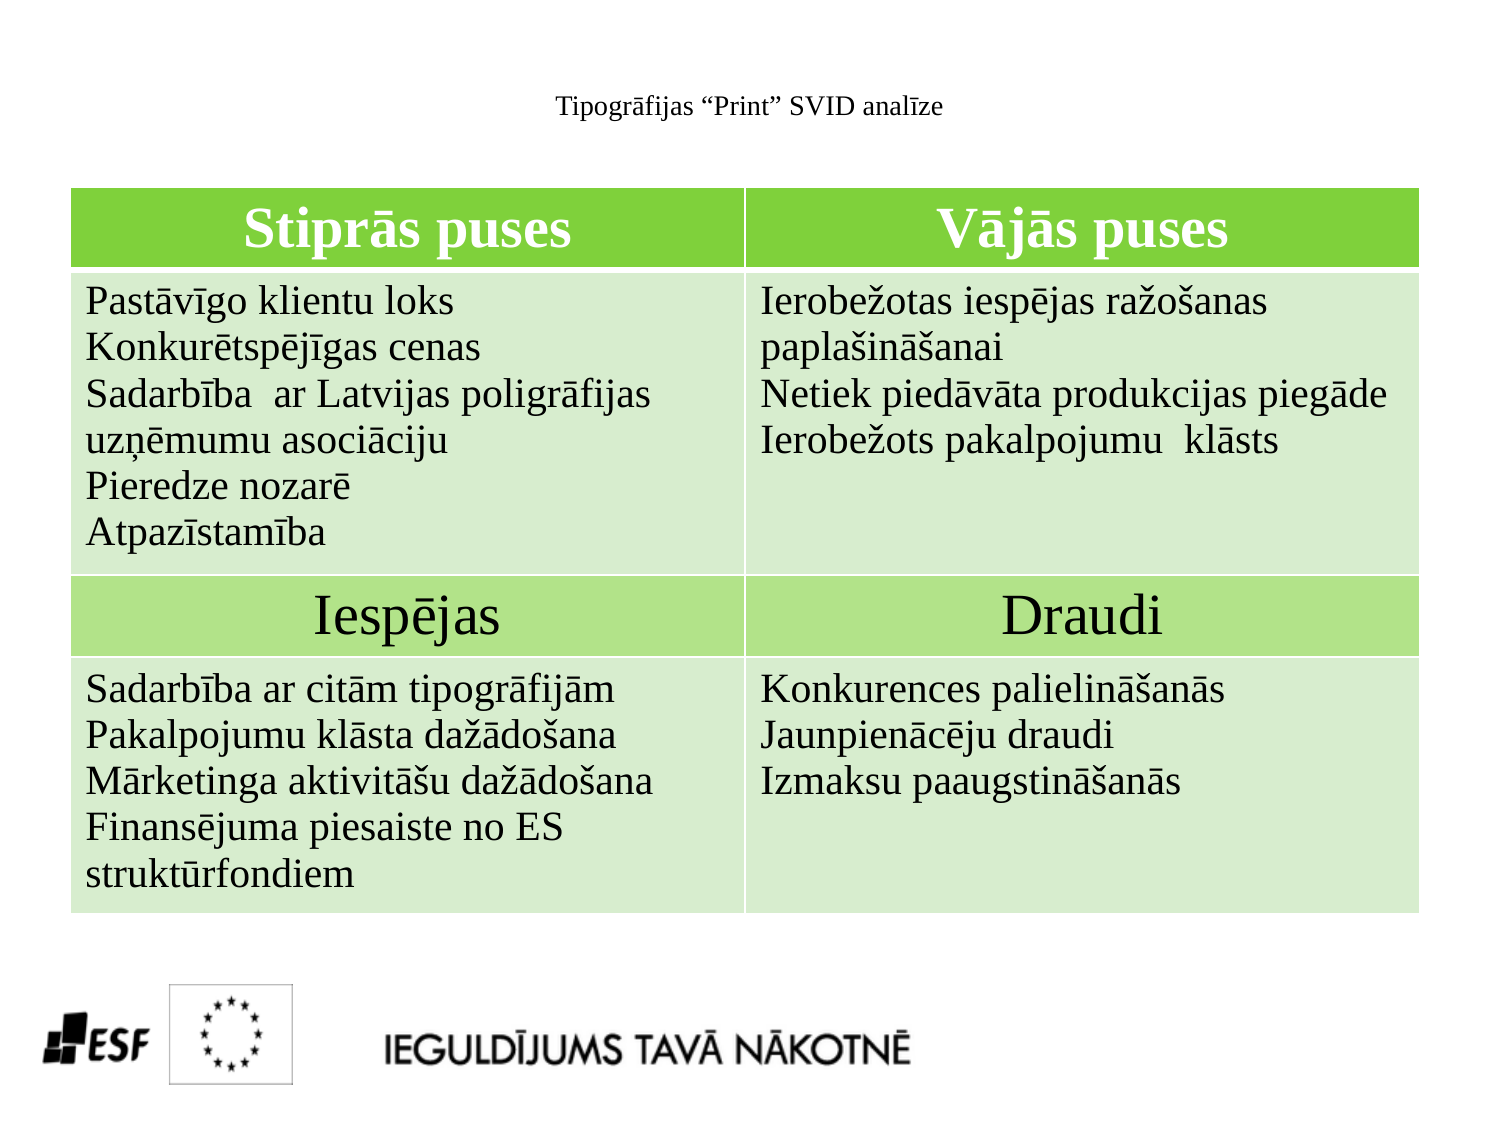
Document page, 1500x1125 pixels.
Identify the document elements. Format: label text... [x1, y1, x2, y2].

table_cell Pastāvīgo klientu loks Konkurētspējīgas cenas Sadarbība ar Latvijas poligrāfijas uzņēmumu asociāciju Pieredze nozarē Atpazīstamība [71, 273, 744, 574]
table_cell Ierobežotas iespējas ražošanas paplašināšanai Netiek piedāvāta produkcijas piegāde Ierobežots pakalpojumu klāsts [746, 273, 1419, 574]
picture [23, 984, 294, 1085]
table_cell Sadarbība ar citām tipogrāfijām Pakalpojumu klāsta dažādošana Mārketinga aktivitāšu dažādošana Finansējuma piesaiste no ES struktūrfondiem [71, 658, 744, 913]
table_cell Iespējas [71, 576, 744, 656]
table_header Vājās puses [746, 188, 1419, 267]
table_header Stiprās puses [71, 188, 744, 267]
title Tipogrāfijas “Print” SVID analīze [75, 45, 1425, 164]
table_cell Draudi [746, 576, 1419, 656]
picture [374, 1019, 922, 1083]
table_cell Konkurences palielināšanās Jaunpienācēju draudi Izmaksu paaugstināšanās [746, 658, 1419, 913]
